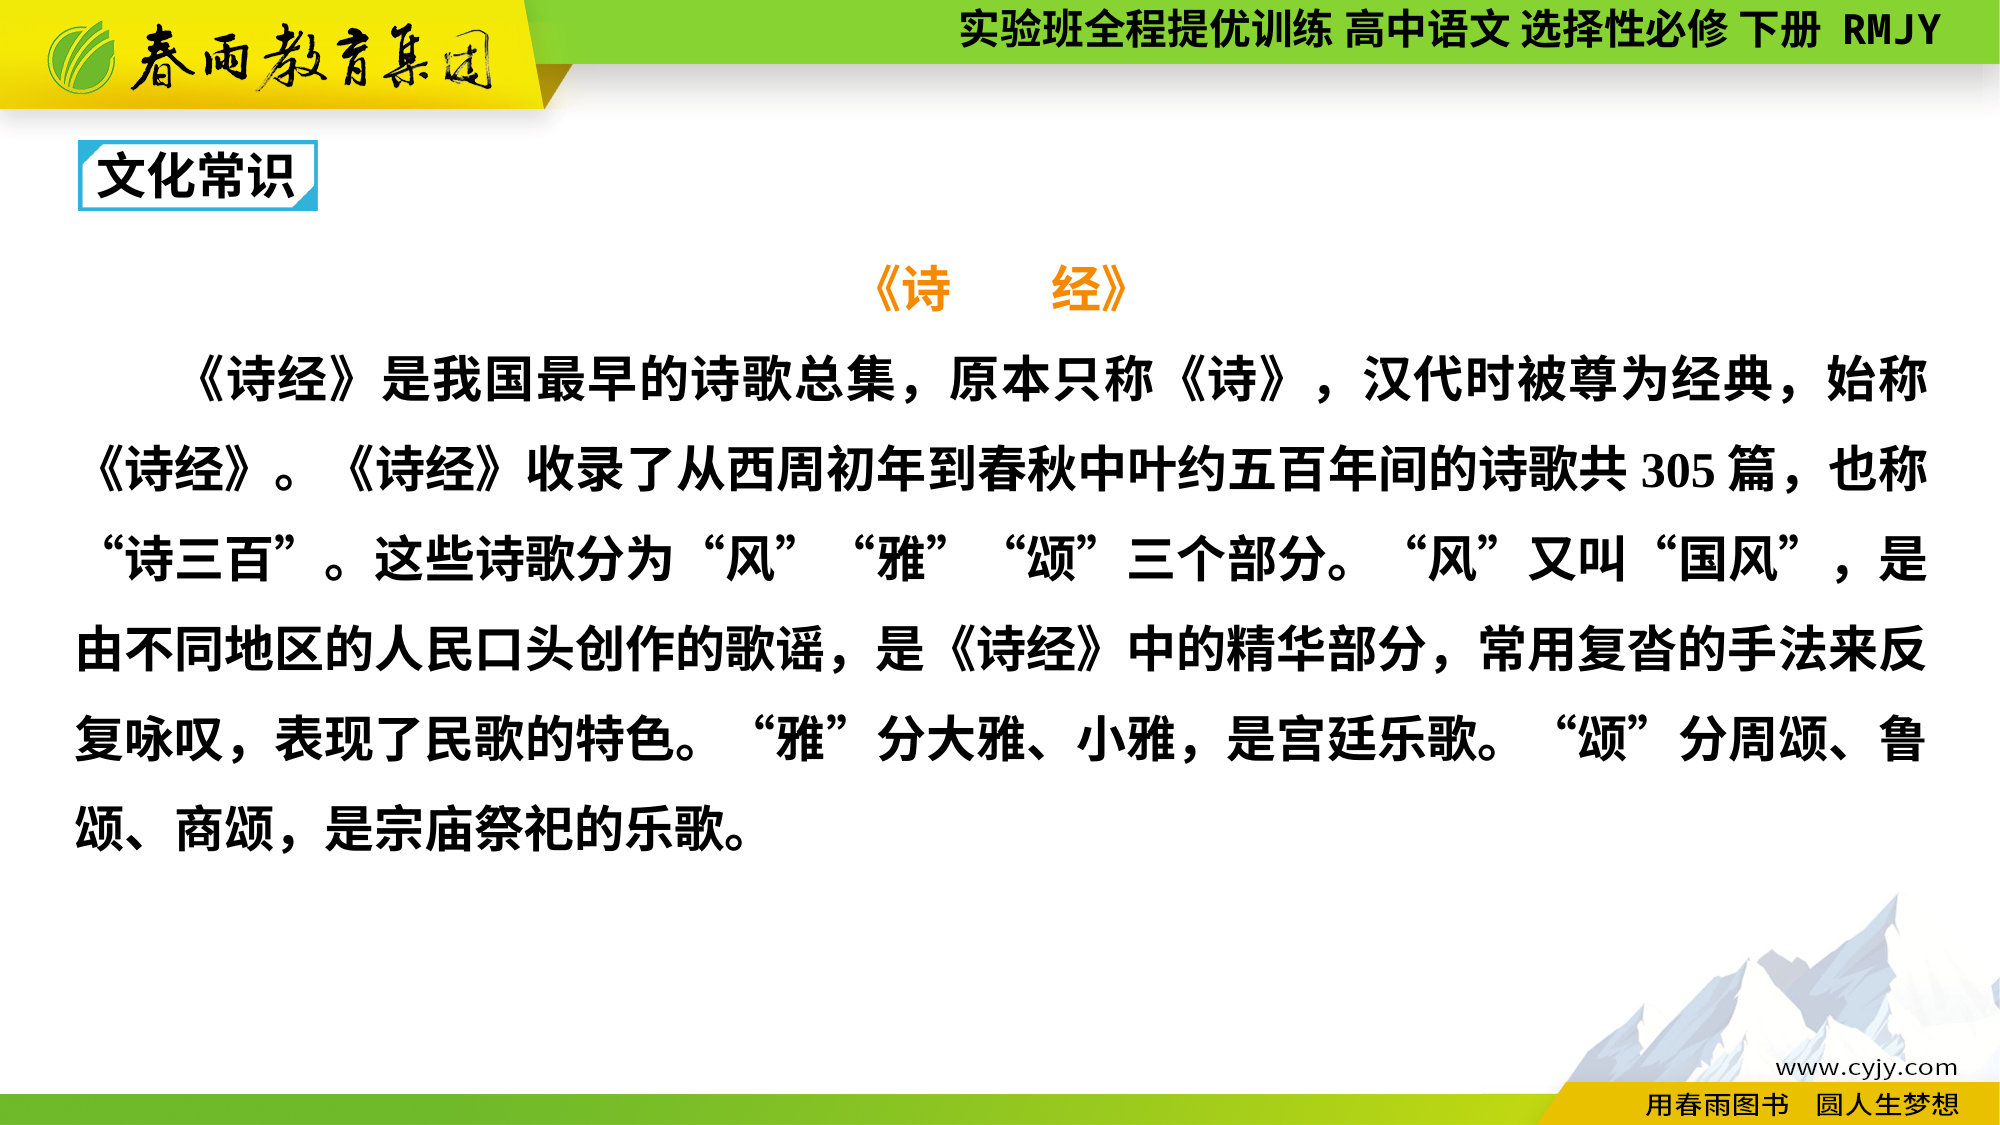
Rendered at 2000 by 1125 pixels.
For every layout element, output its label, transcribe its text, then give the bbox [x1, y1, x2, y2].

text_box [78, 136, 319, 214]
list 《诗 经》 《诗经》是我国最早的诗歌总集，原本只称《诗》，汉代时被尊为经典，始称《诗经》。《诗经》收录了从西周初年到春秋中叶约五百年间的诗歌共305篇，也称“诗三百”。这些诗歌分为“风”“雅”“颂”三个部分。“风”又叫“国风”，是由不同地区的人民口头创作的歌谣，是《诗经》中的精华部分，常用复沓的手法来反复咏叹，表现了民歌的特色。“雅”分大雅、小雅，是宫廷乐歌。“颂”分周颂、鲁颂、商颂，是宗庙祭祀的乐歌。 [59, 219, 1944, 872]
picture [0, 0, 2000, 1125]
